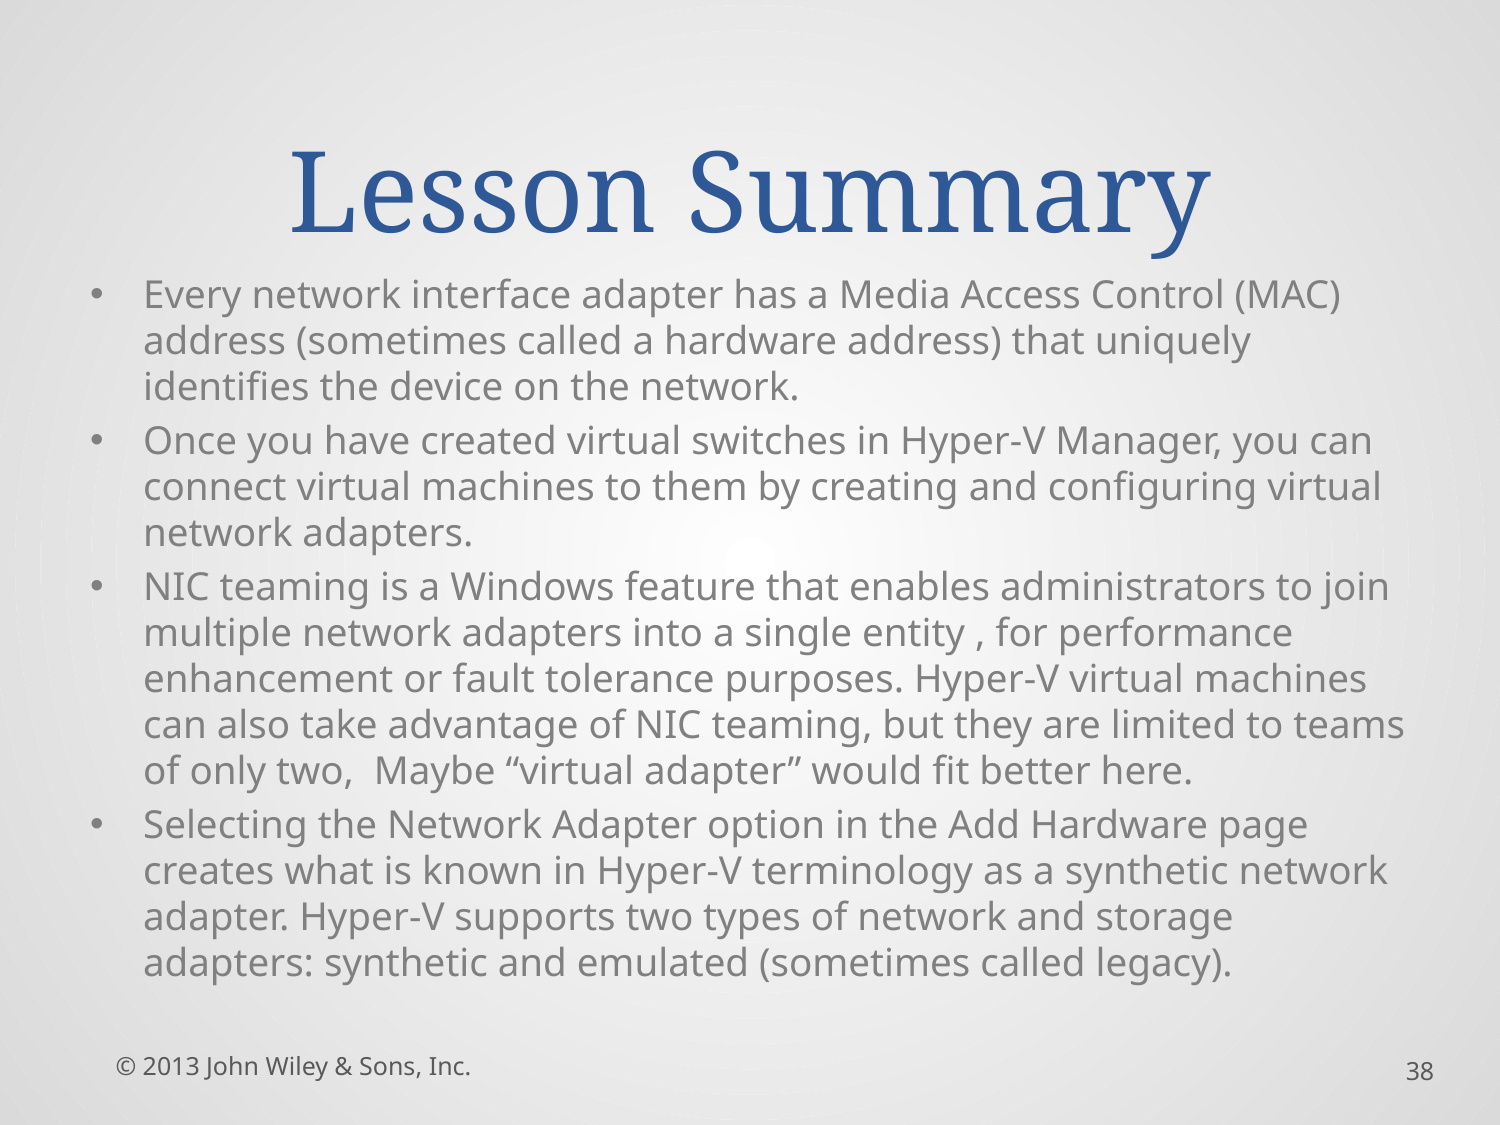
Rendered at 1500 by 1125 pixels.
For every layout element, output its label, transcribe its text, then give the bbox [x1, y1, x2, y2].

title Lesson Summary [75, 0, 1425, 262]
list Every network interface adapter has a Media Access Control (MAC) address (sometimes called a hardware address) that uniquely identifies the device on the network. Once you have created virtual switches in Hyper-V Manager, you can connect virtual machines to them by creating and configuring virtual network adapters. NIC teaming is a Windows feature that enables administrators to join multiple network adapters into a single entity , for performance enhancement or fault tolerance purposes. Hyper-V virtual machines can also take advantage of NIC teaming, but they are limited to teams of only two, Maybe “virtual adapter” would fit better here. Selecting the Network Adapter option in the Add Hardware page creates what is known in Hyper-V terminology as a synthetic network adapter. Hyper-V supports two types of network and storage adapters: synthetic and emulated (sometimes called legacy). [75, 262, 1425, 1005]
footer © 2013 John Wiley & Sons, Inc. [108, 1037, 576, 1098]
slide_number 38 [1401, 1042, 1494, 1103]
